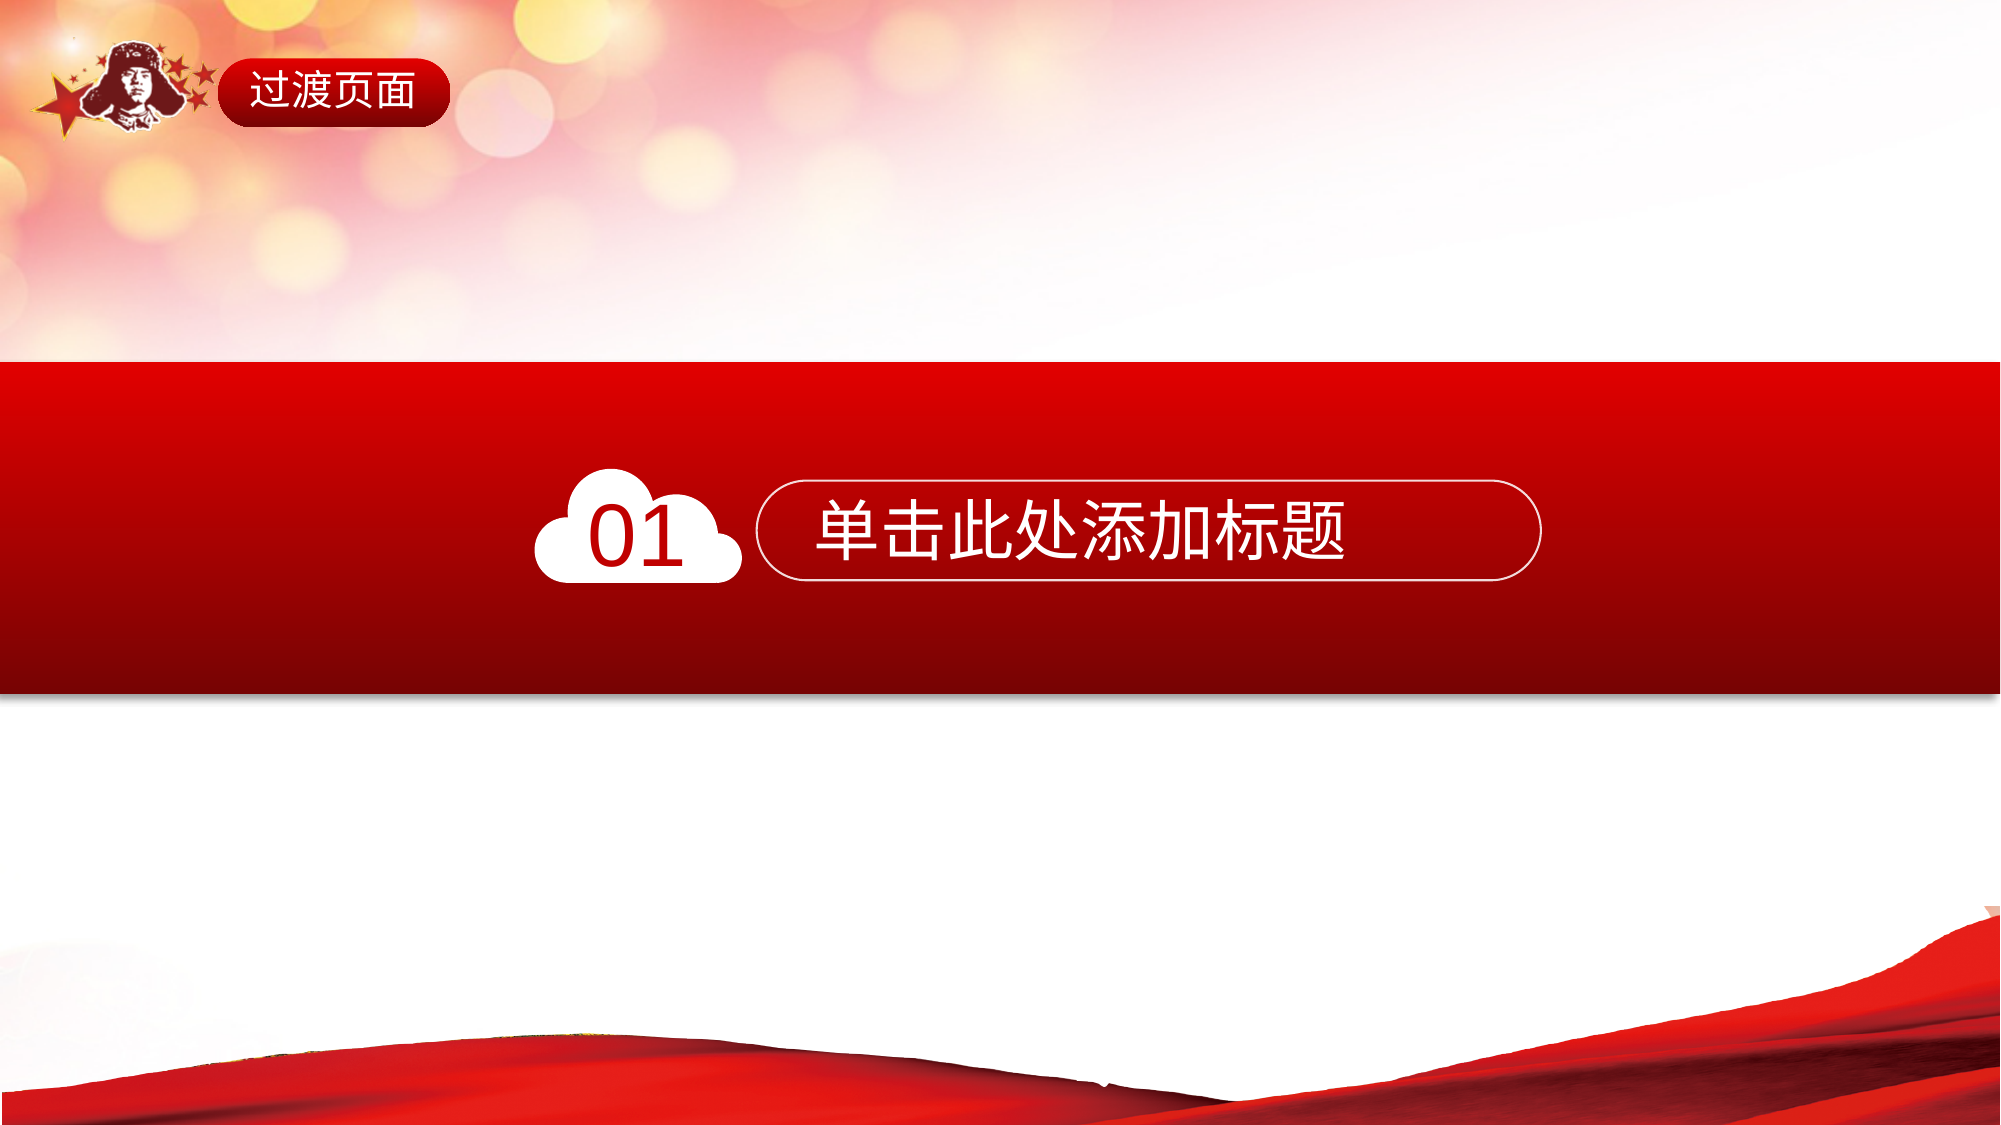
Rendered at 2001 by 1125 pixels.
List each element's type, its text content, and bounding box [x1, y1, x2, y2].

text_box [229, 60, 439, 129]
picture [0, 0, 2001, 1125]
text_box 过渡页面 [238, 58, 658, 120]
text_box [1486, 479, 1542, 582]
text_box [534, 468, 1486, 593]
text_box [0, 362, 2000, 695]
